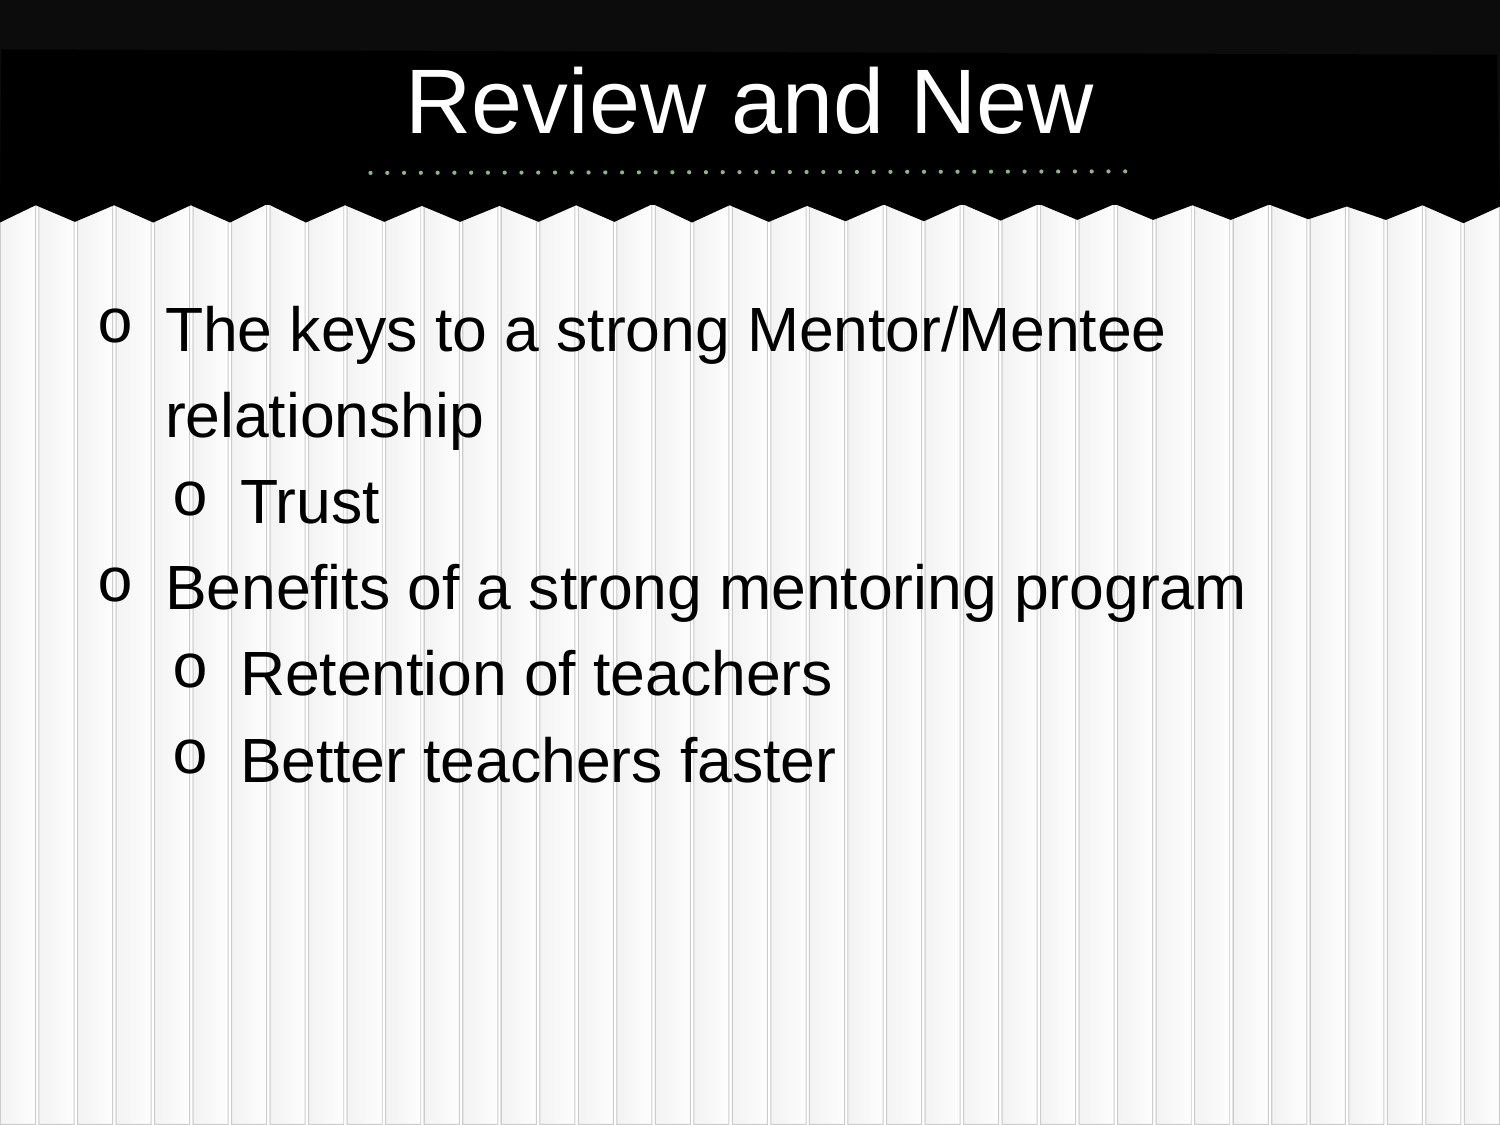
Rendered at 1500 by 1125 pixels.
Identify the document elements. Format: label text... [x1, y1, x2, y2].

title Review and New [75, 2, 1425, 191]
list The keys to a strong Mentor/Mentee relationship Trust Benefits of a strong mentoring program Retention of teachers Better teachers faster [75, 262, 1425, 1057]
